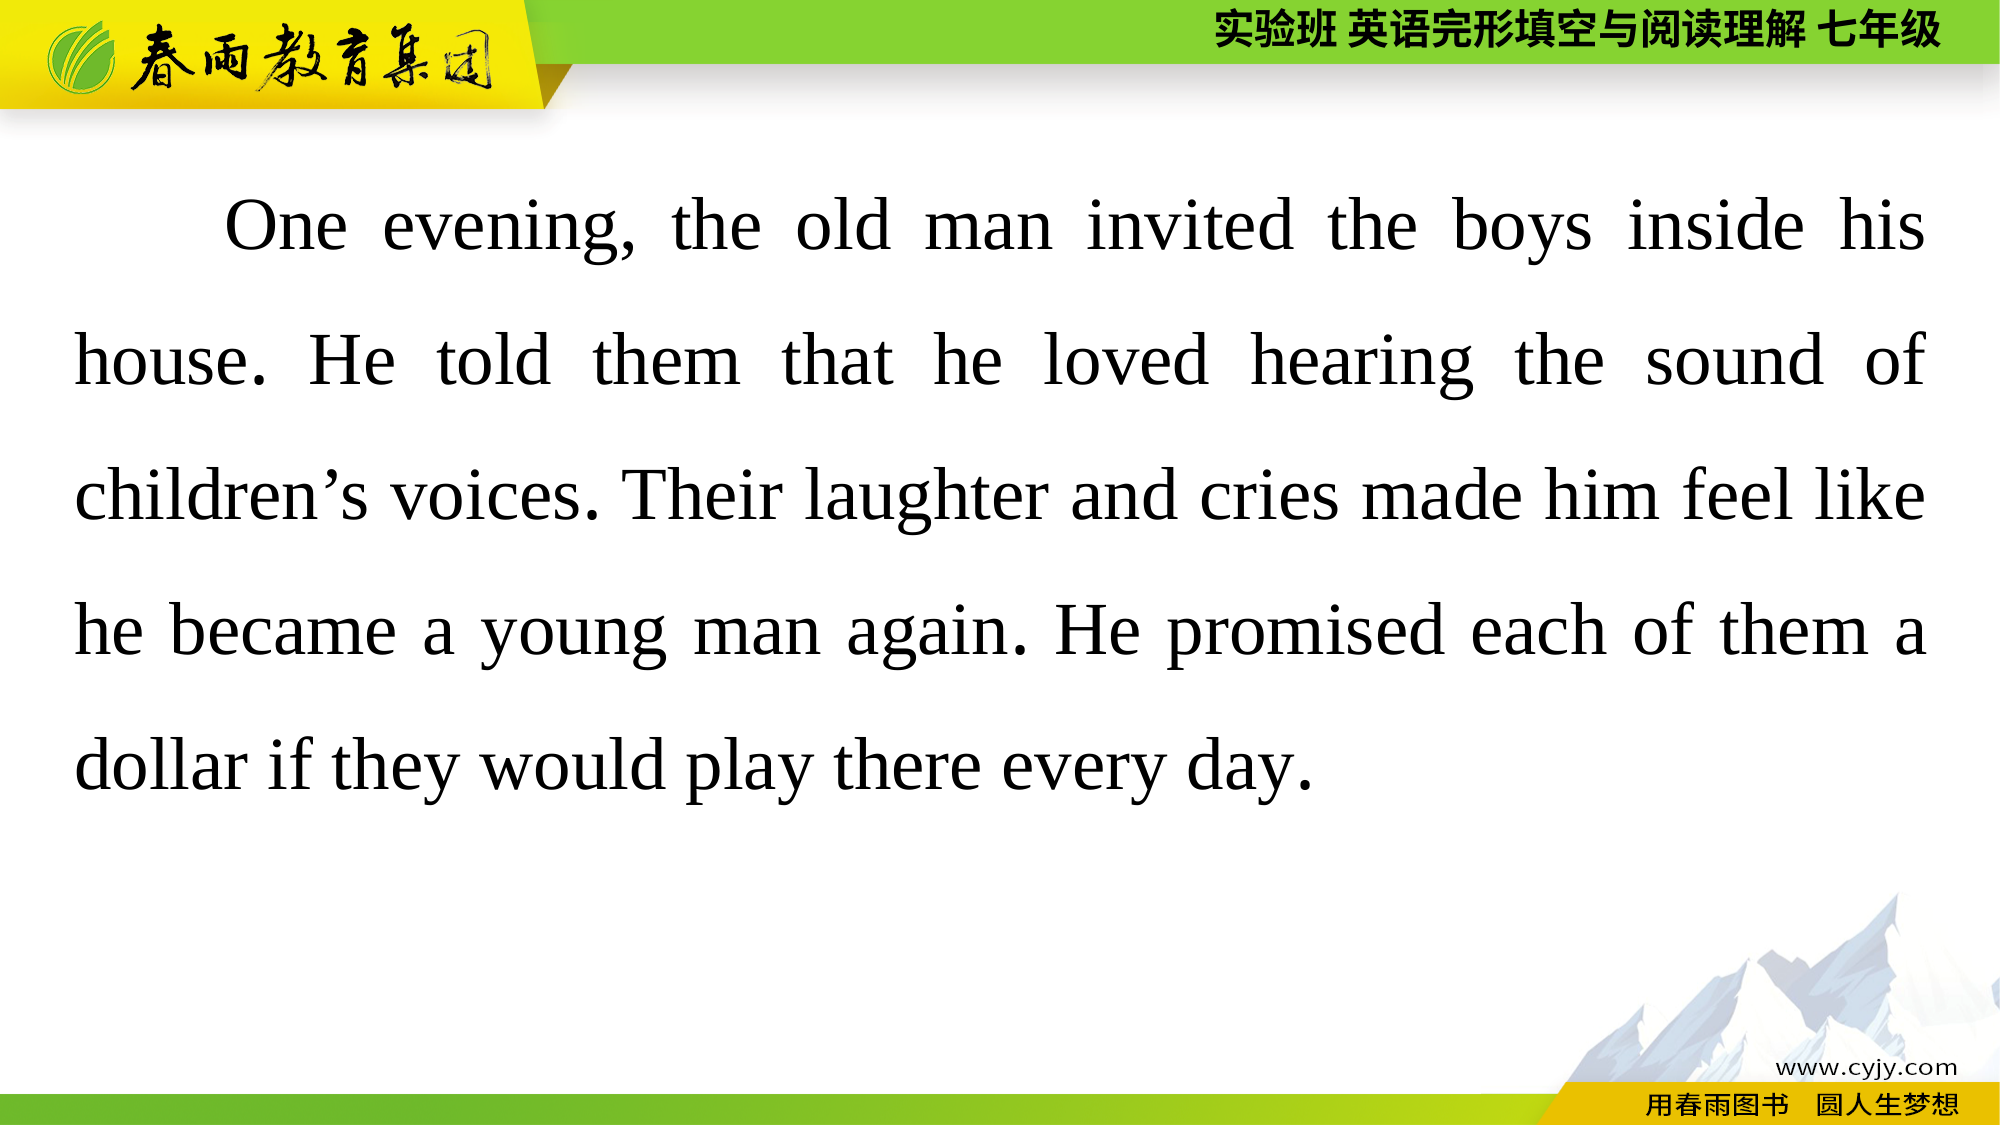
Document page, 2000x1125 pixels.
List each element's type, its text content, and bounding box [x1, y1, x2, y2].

picture [0, 0, 2000, 1125]
list One evening, the old man invited the boys inside his house. He told them that he loved hearing the sound of children’s voices. Their laughter and cries made him feel like he became a young man again. He promised each of them a dollar if they would play there every day. [59, 122, 1944, 802]
